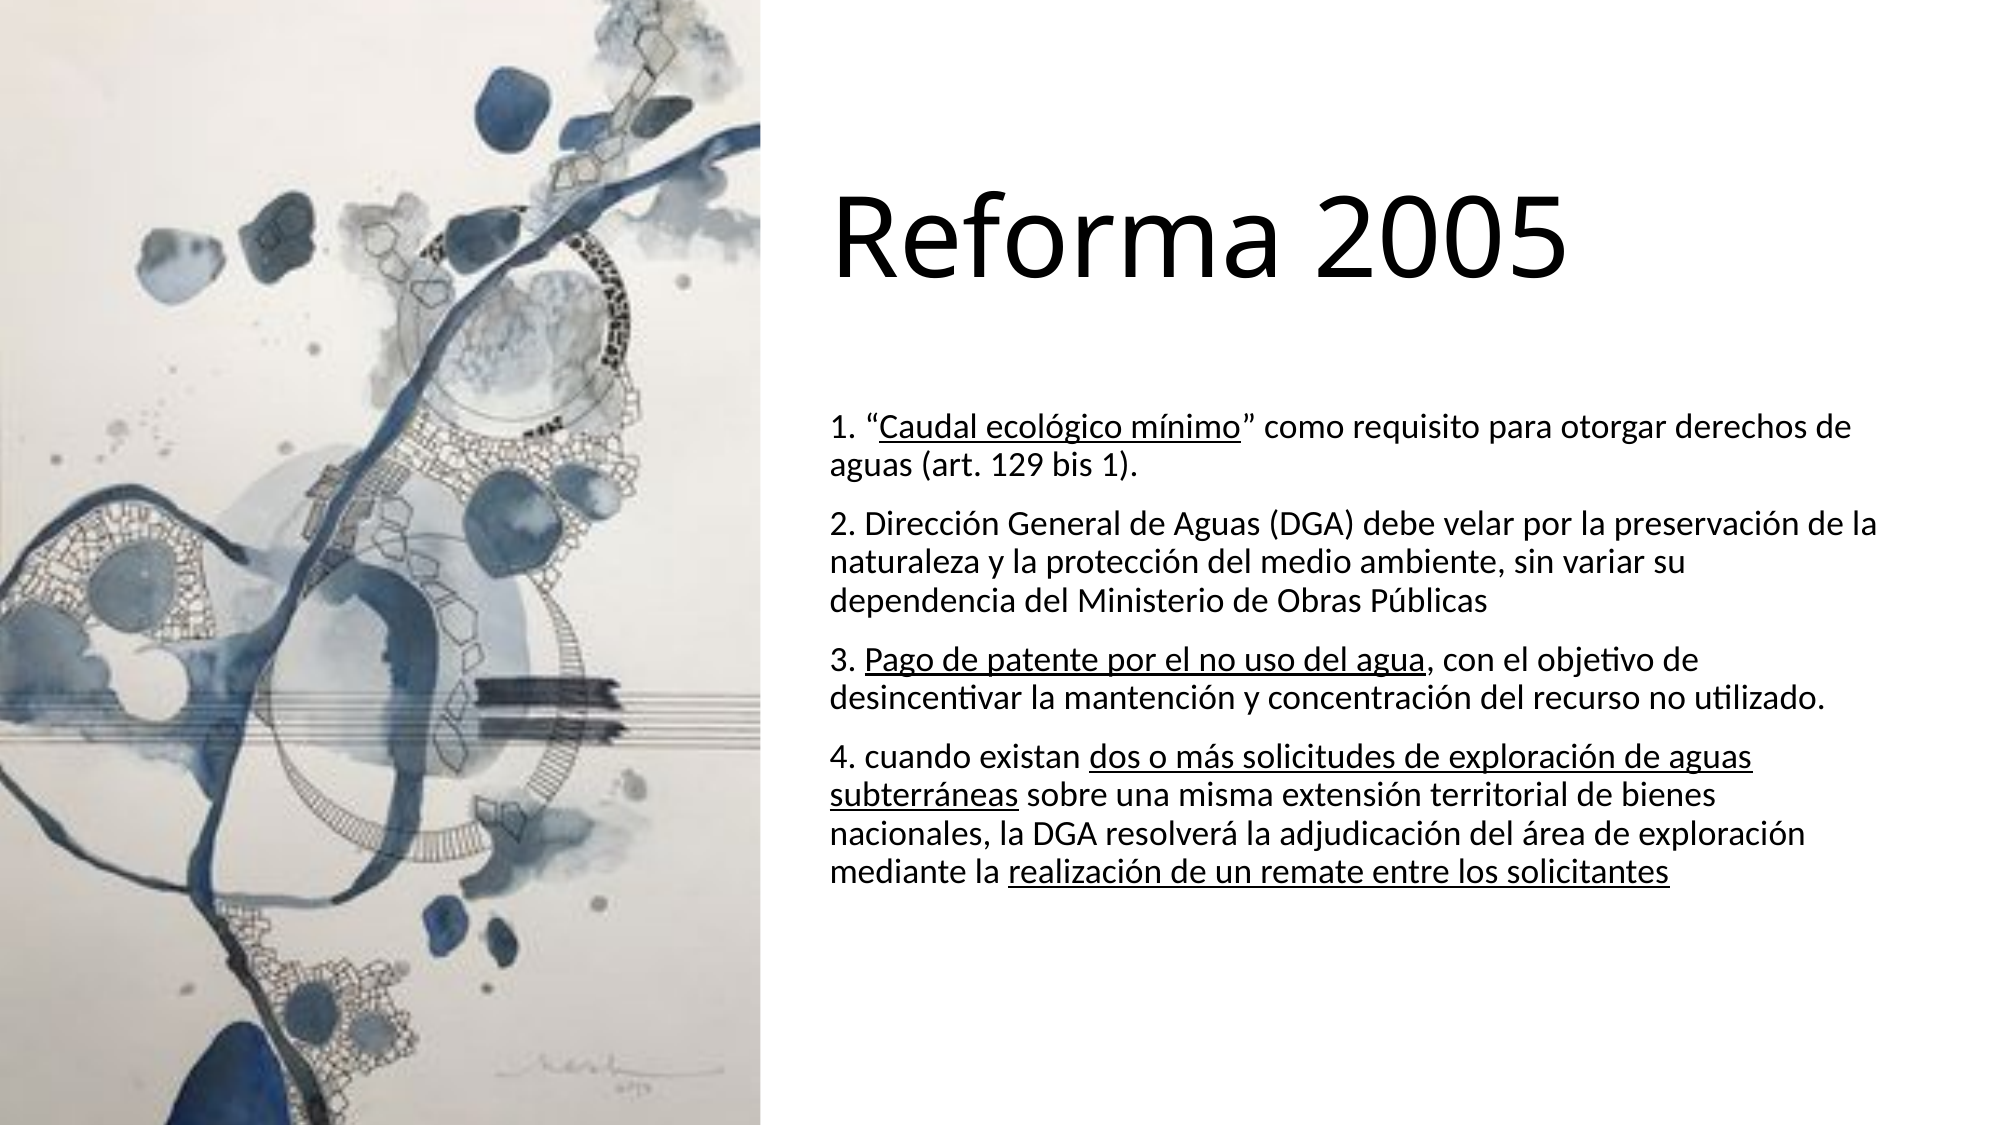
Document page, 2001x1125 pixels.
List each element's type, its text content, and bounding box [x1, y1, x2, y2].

title Reforma 2005 [814, 103, 1895, 379]
picture [0, 0, 761, 1125]
list 1. “Caudal ecológico mínimo” como requisito para otorgar derechos de aguas (art. 129 bis 1). 2. Dirección General de Aguas (DGA) debe velar por la preservación de la naturaleza y la protección del medio ambiente, sin variar su dependencia del Ministerio de Obras Públicas 3. Pago de patente por el no uso del agua, con el objetivo de desincentivar la mantención y concentración del recurso no utilizado. 4. cuando existan dos o más solicitudes de exploración de aguas subterráneas sobre una misma extensión territorial de bienes nacionales, la DGA resolverá la adjudicación del área de exploración mediante la realización de un remate entre los solicitantes [814, 399, 1895, 1021]
